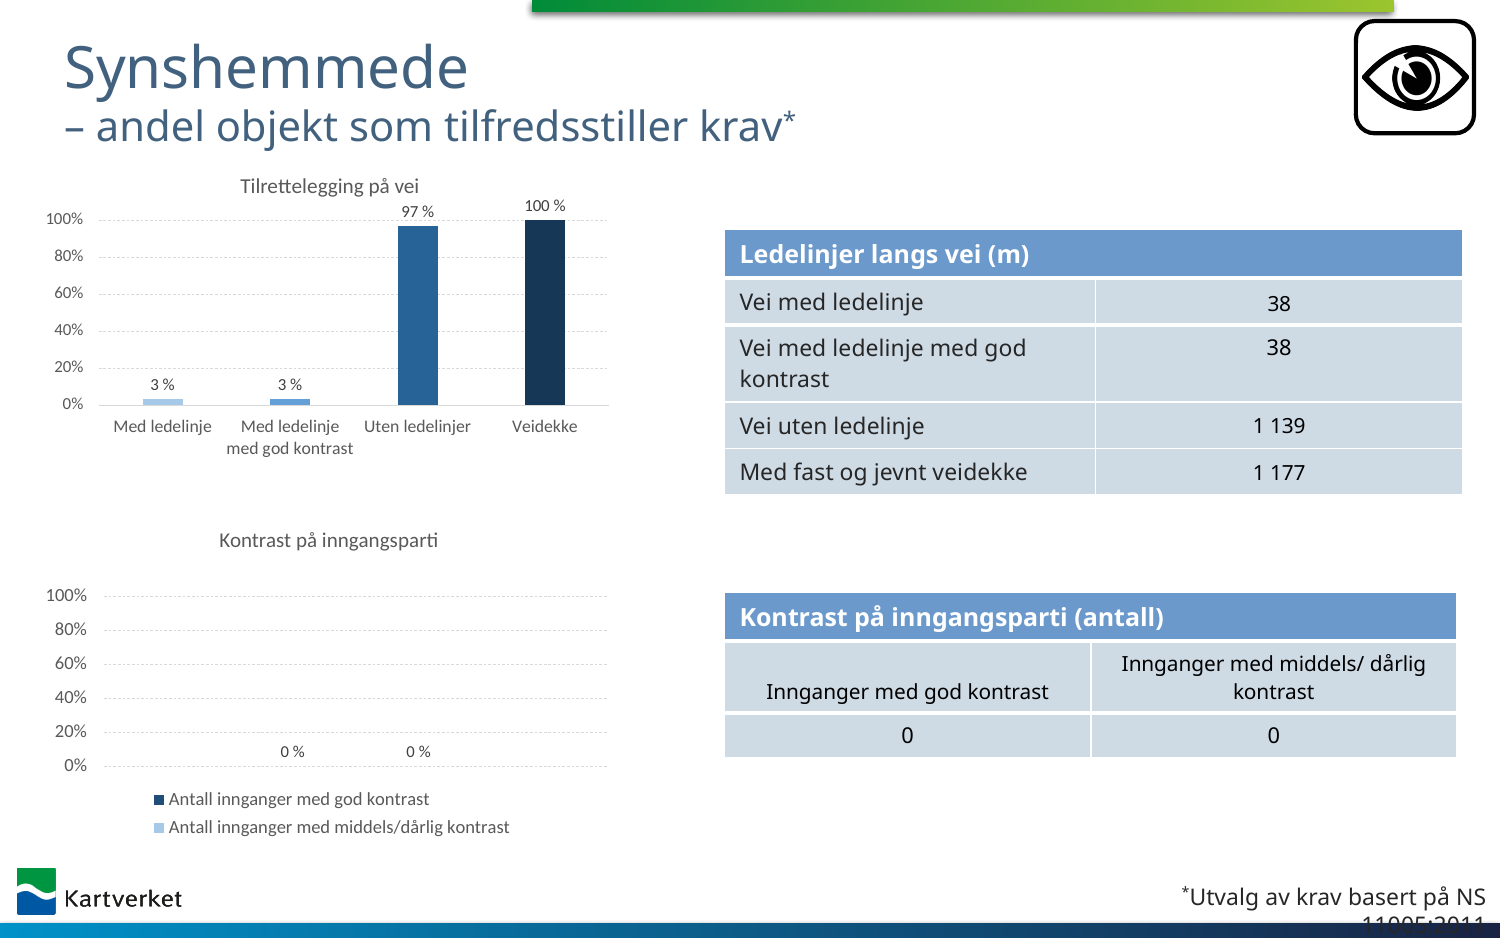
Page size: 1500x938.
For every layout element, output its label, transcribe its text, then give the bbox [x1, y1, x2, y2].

table_cell 0 [1092, 715, 1456, 757]
table_cell 1 139 [1096, 403, 1462, 448]
table_cell Innganger med middels/ dårlig kontrast [1092, 643, 1456, 711]
table_cell Vei uten ledelinje [725, 403, 1095, 448]
table_cell 38 [1096, 327, 1462, 401]
table_header Kontrast på inngangsparti (antall) [725, 593, 1456, 639]
table_cell Med fast og jevnt veidekke [725, 449, 1095, 494]
text_box *Utvalg av krav basert på NS 11005:2011 [1068, 873, 1500, 938]
table_header Ledelinjer langs vei (m) [725, 230, 1462, 276]
table_cell Vei med ledelinje med god kontrast [725, 327, 1095, 401]
picture [41, 520, 617, 846]
text_box Synshemmede – andel objekt som tilfredsstiller krav* [49, 24, 1431, 158]
table_cell 0 [725, 715, 1090, 757]
table_cell 1 177 [1096, 449, 1462, 494]
table_cell Innganger med god kontrast [725, 643, 1090, 711]
table_cell Vei med ledelinje [725, 280, 1095, 323]
table_cell 38 [1096, 280, 1462, 323]
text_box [1355, 20, 1475, 134]
picture [41, 166, 619, 492]
